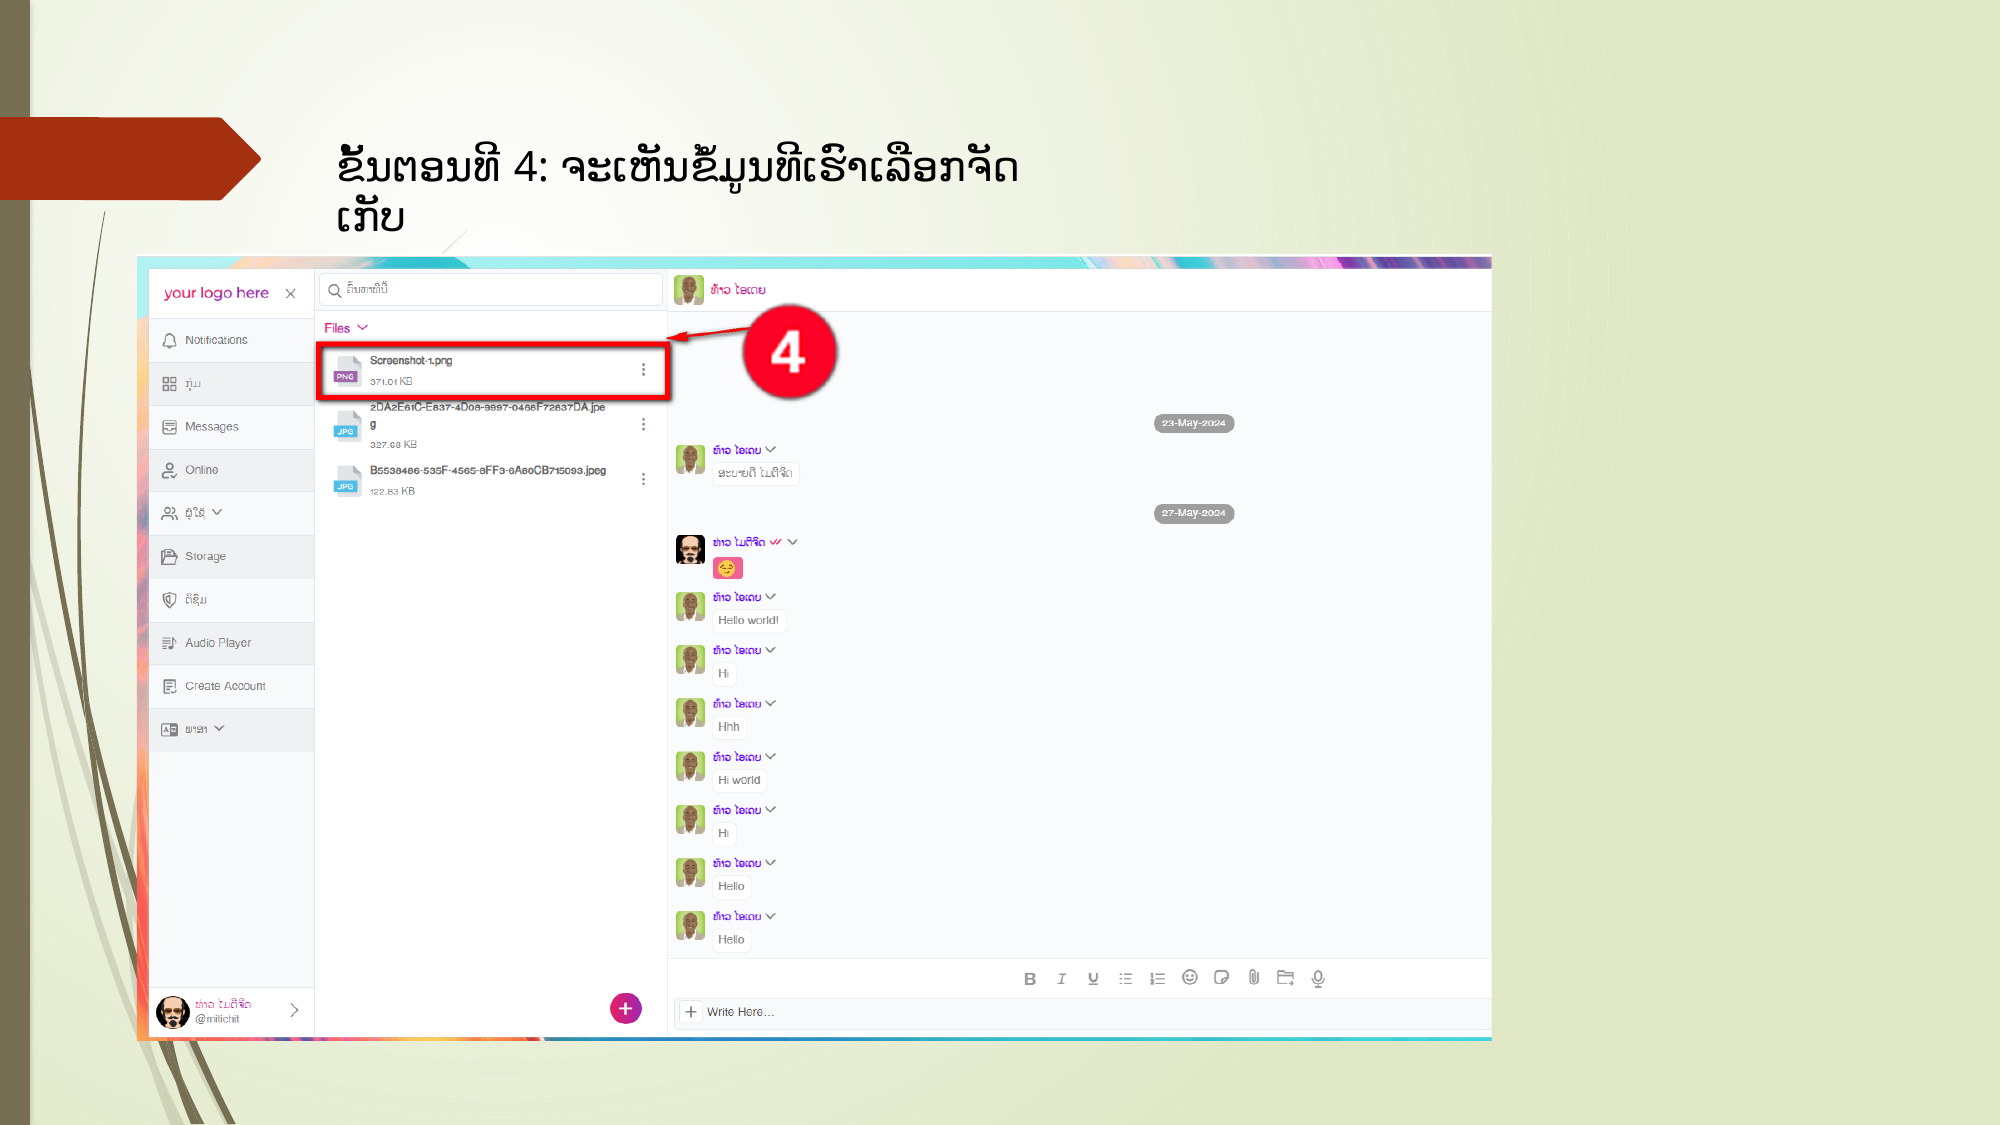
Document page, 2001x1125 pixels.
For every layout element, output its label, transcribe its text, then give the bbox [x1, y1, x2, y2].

text_box ຂັ້ນຕອນທີ 4: ຈະເຫັນຂໍ້ມູນທີເຮົາເລືອກຈັດເກັບ [321, 132, 1092, 247]
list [136, 254, 1492, 1041]
